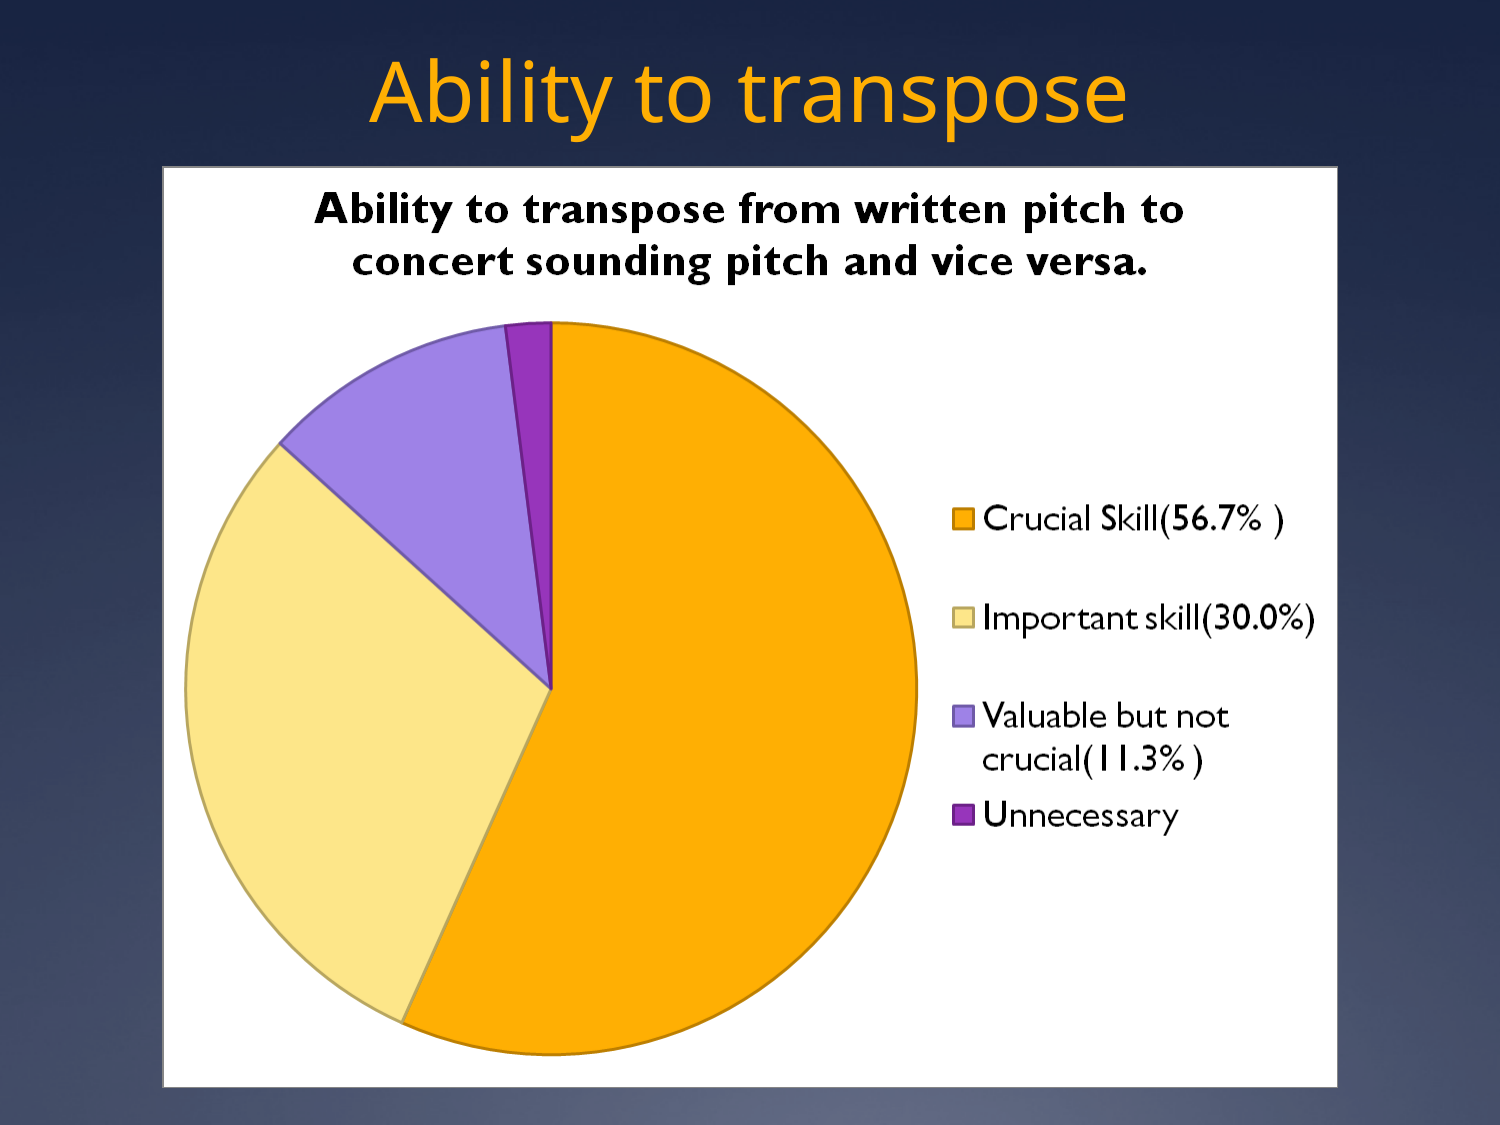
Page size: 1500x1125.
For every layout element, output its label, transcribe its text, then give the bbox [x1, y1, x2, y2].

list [161, 165, 1339, 1089]
title Ability to transpose [100, 30, 1400, 148]
